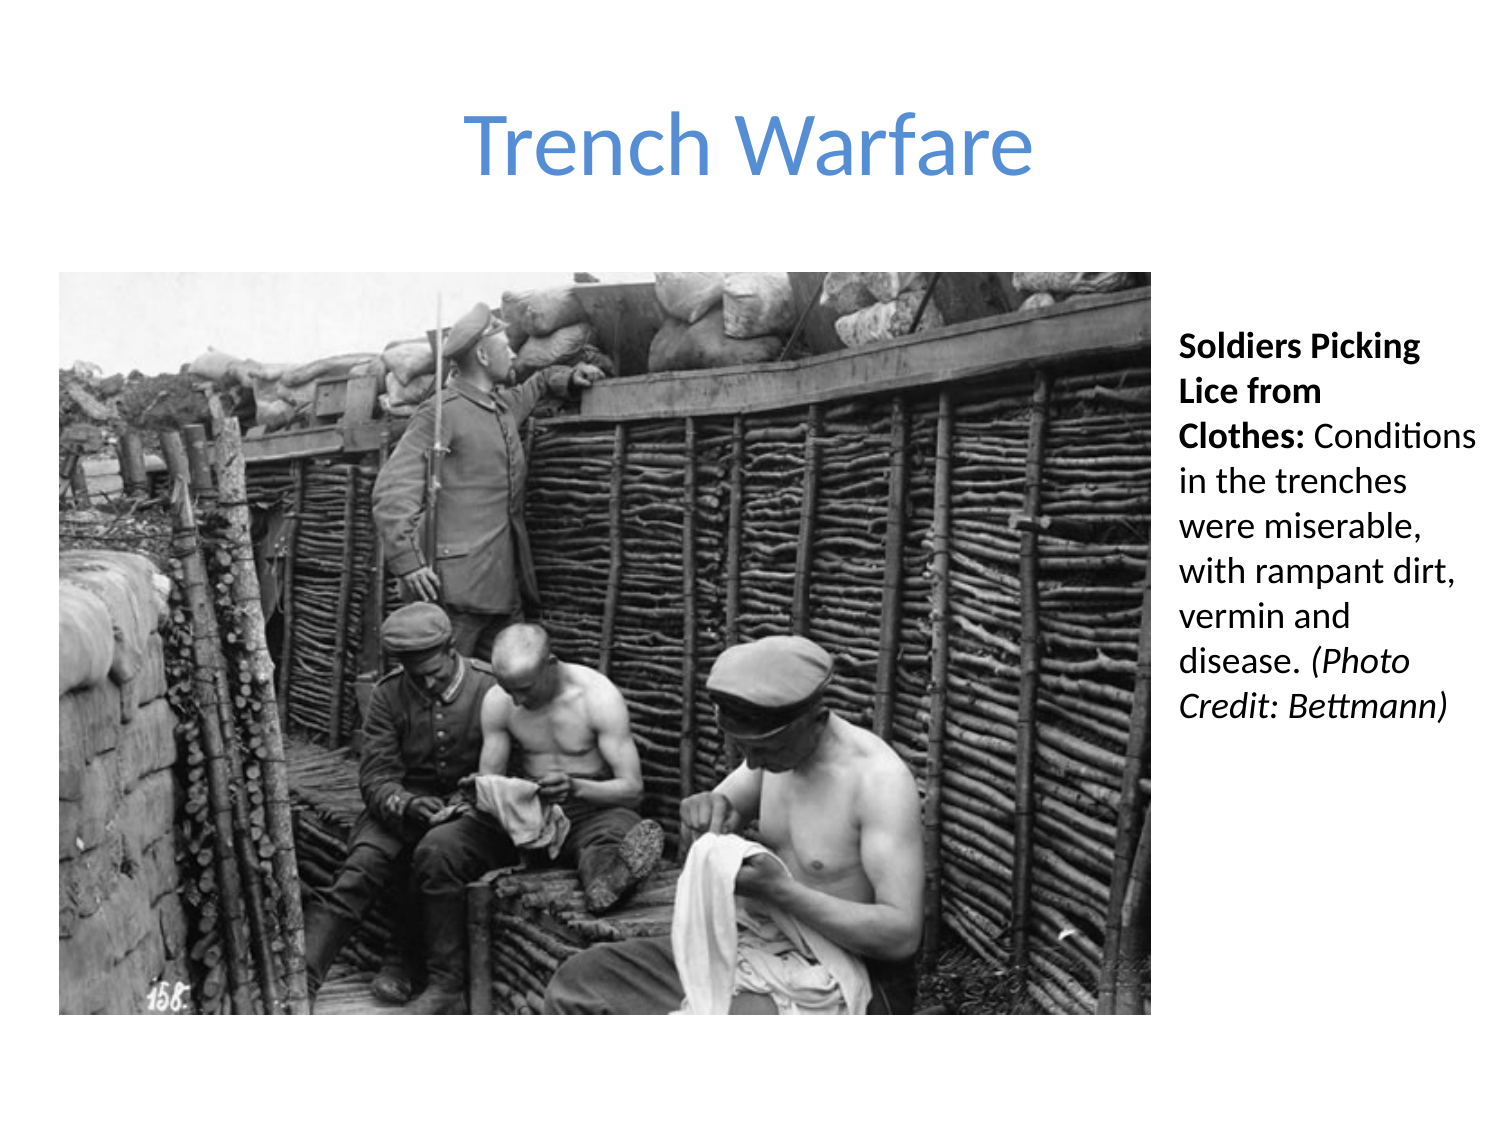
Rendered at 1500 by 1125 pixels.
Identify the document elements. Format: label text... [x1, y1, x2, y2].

text_box Soldiers Picking Lice from Clothes: Conditions in the trenches were miserable, with rampant dirt, vermin and disease. (Photo Credit: Bettmann) [1164, 313, 1500, 734]
title Trench Warfare [75, 45, 1425, 233]
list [59, 271, 1151, 1015]
